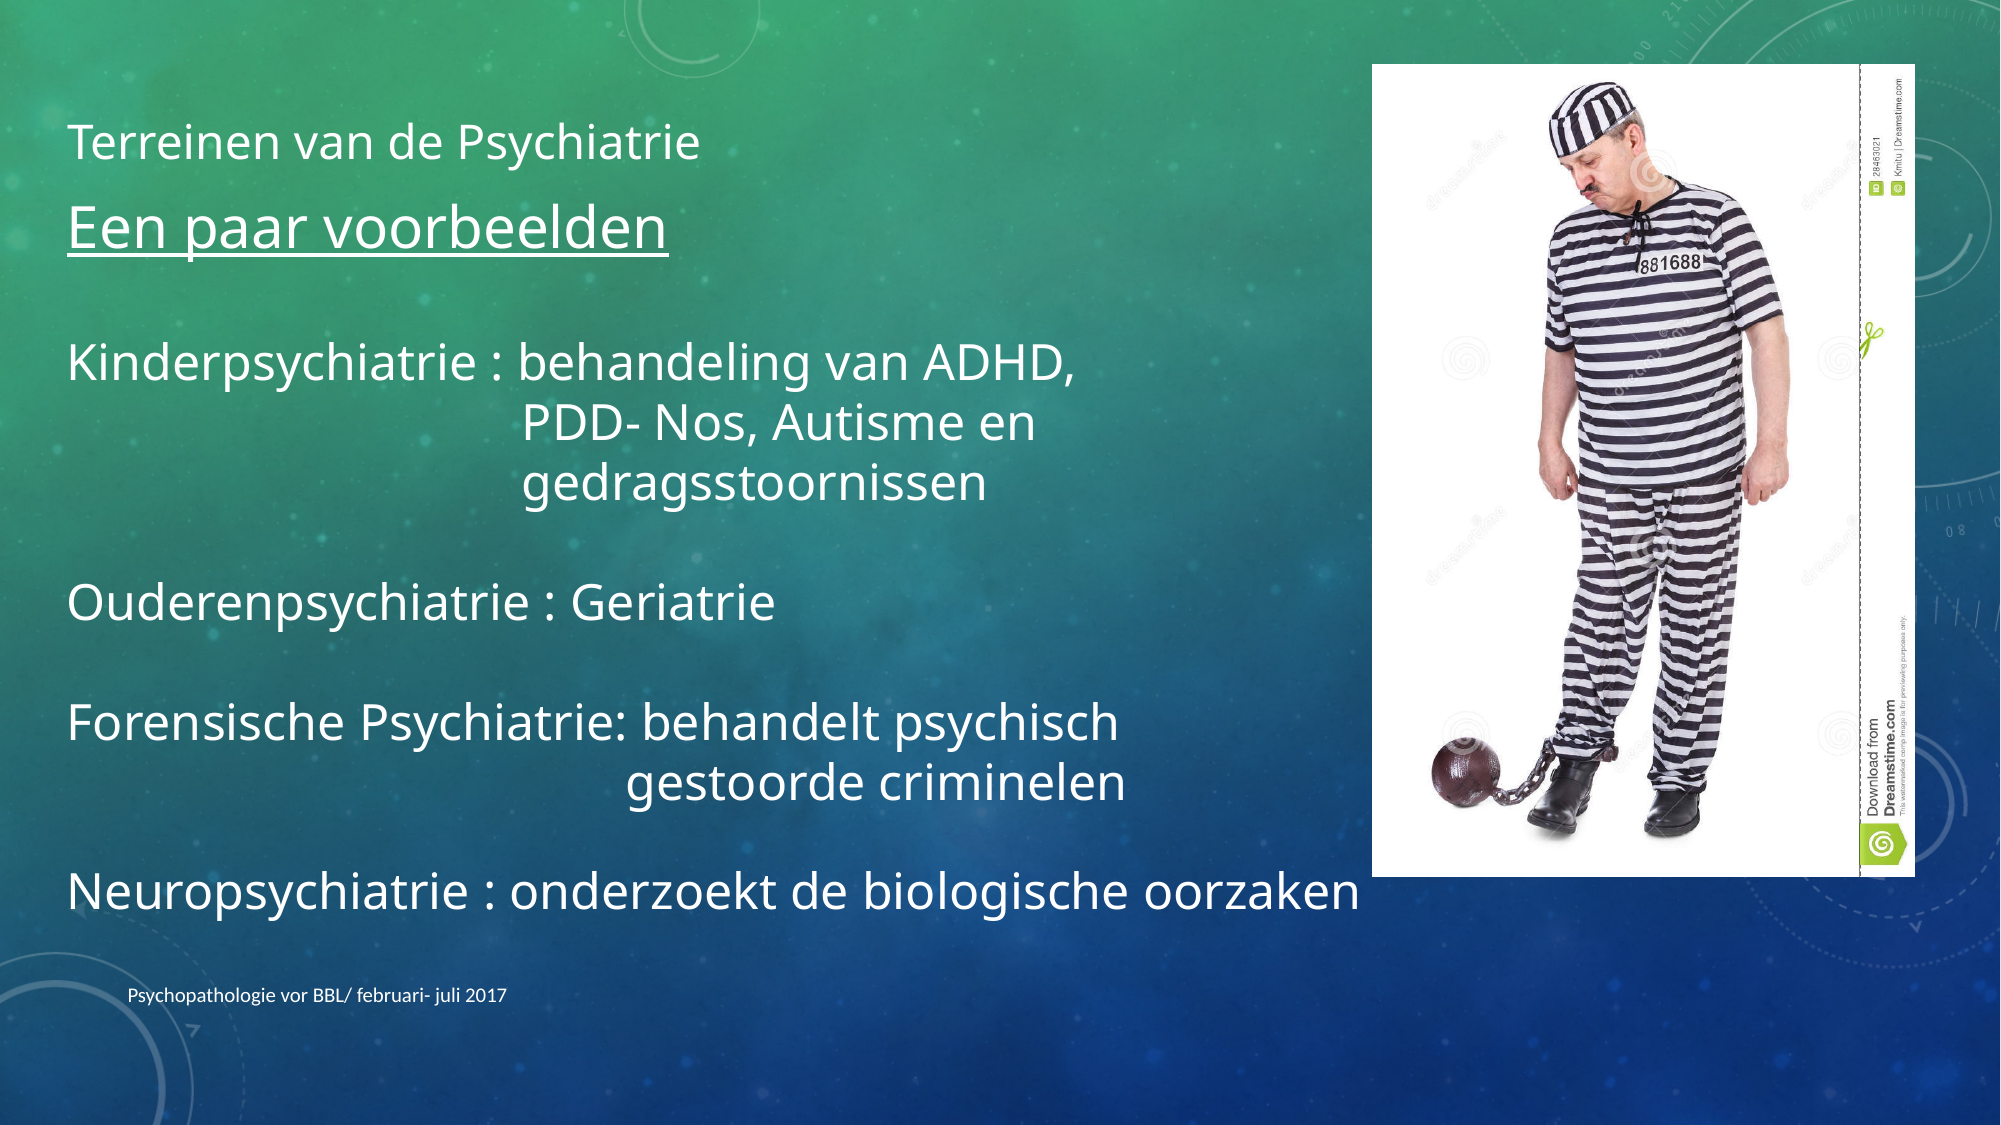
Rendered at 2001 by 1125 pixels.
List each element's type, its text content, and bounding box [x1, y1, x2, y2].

list Terreinen van de Psychiatrie [52, 69, 1367, 178]
text_box Een paar voorbeelden Kinderpsychiatrie : behandeling van ADHD, PDD- Nos, Autisme en gedragsstoornissen Ouderenpsychiatrie : Geriatrie Forensische Psychiatrie: behandelt psychisch gestoorde criminelen Neuropsychiatrie : onderzoekt de biologische oorzaken Ouderen [52, 182, 1775, 1125]
picture [0, 0, 2001, 1125]
